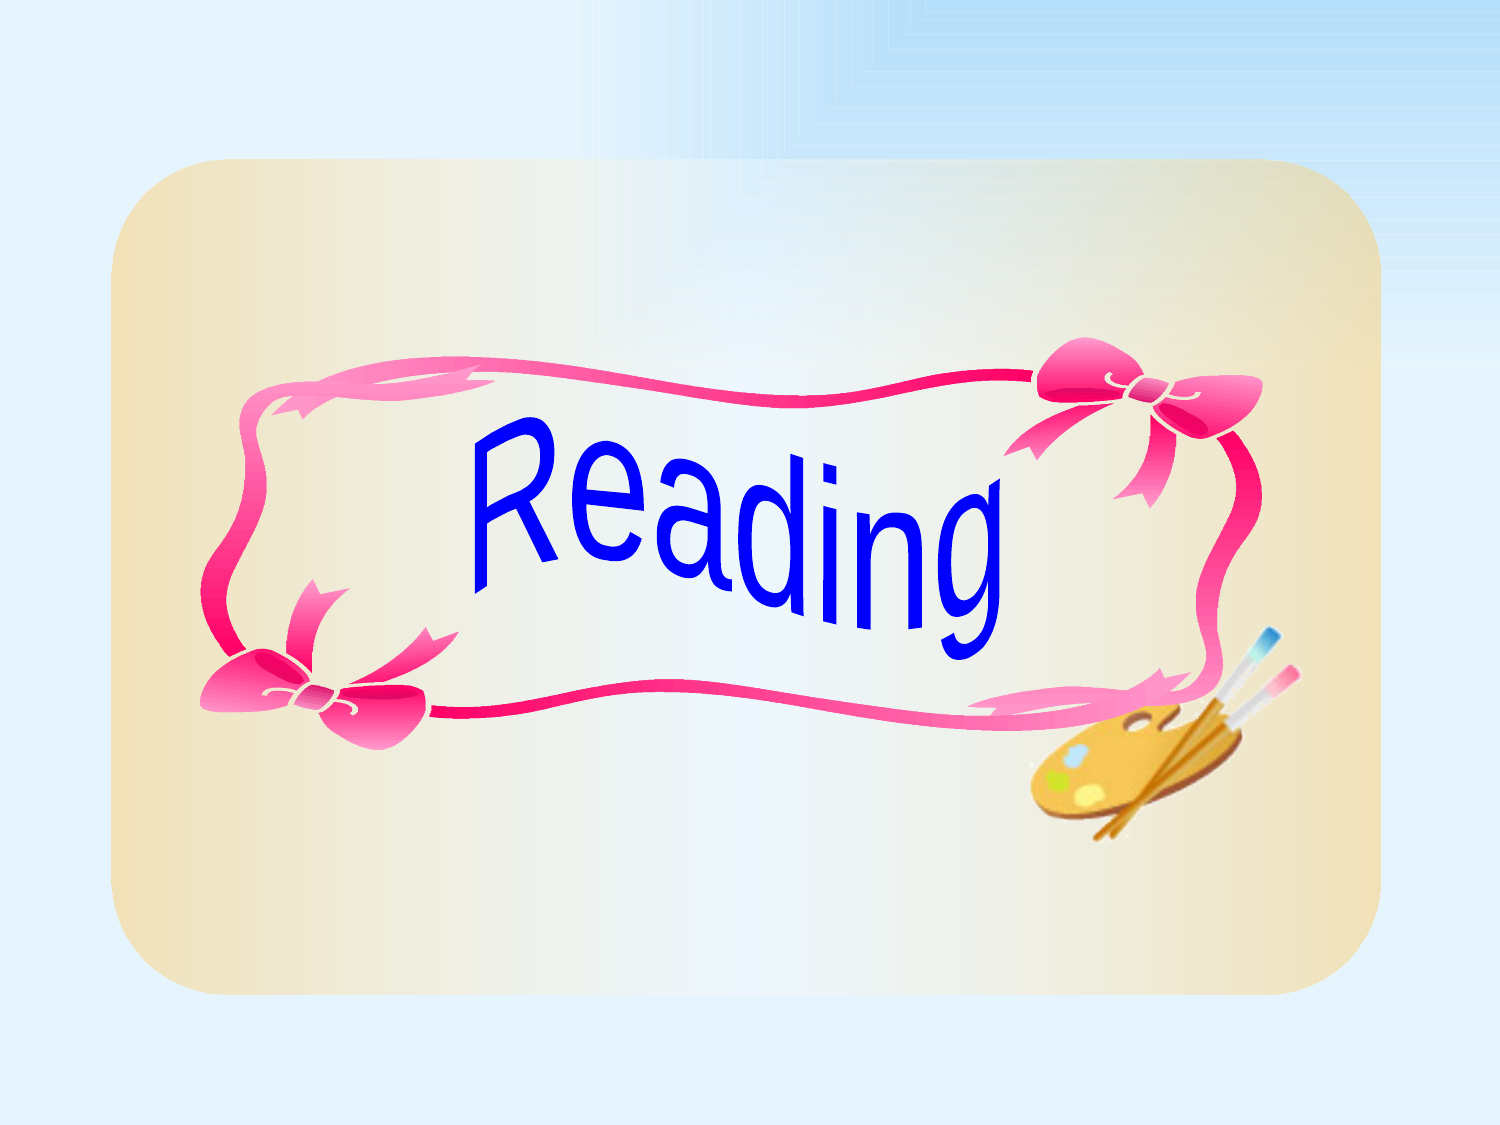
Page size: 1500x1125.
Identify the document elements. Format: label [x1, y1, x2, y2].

text_box [111, 159, 1381, 995]
picture [1024, 624, 1313, 851]
text_box [199, 337, 1263, 751]
